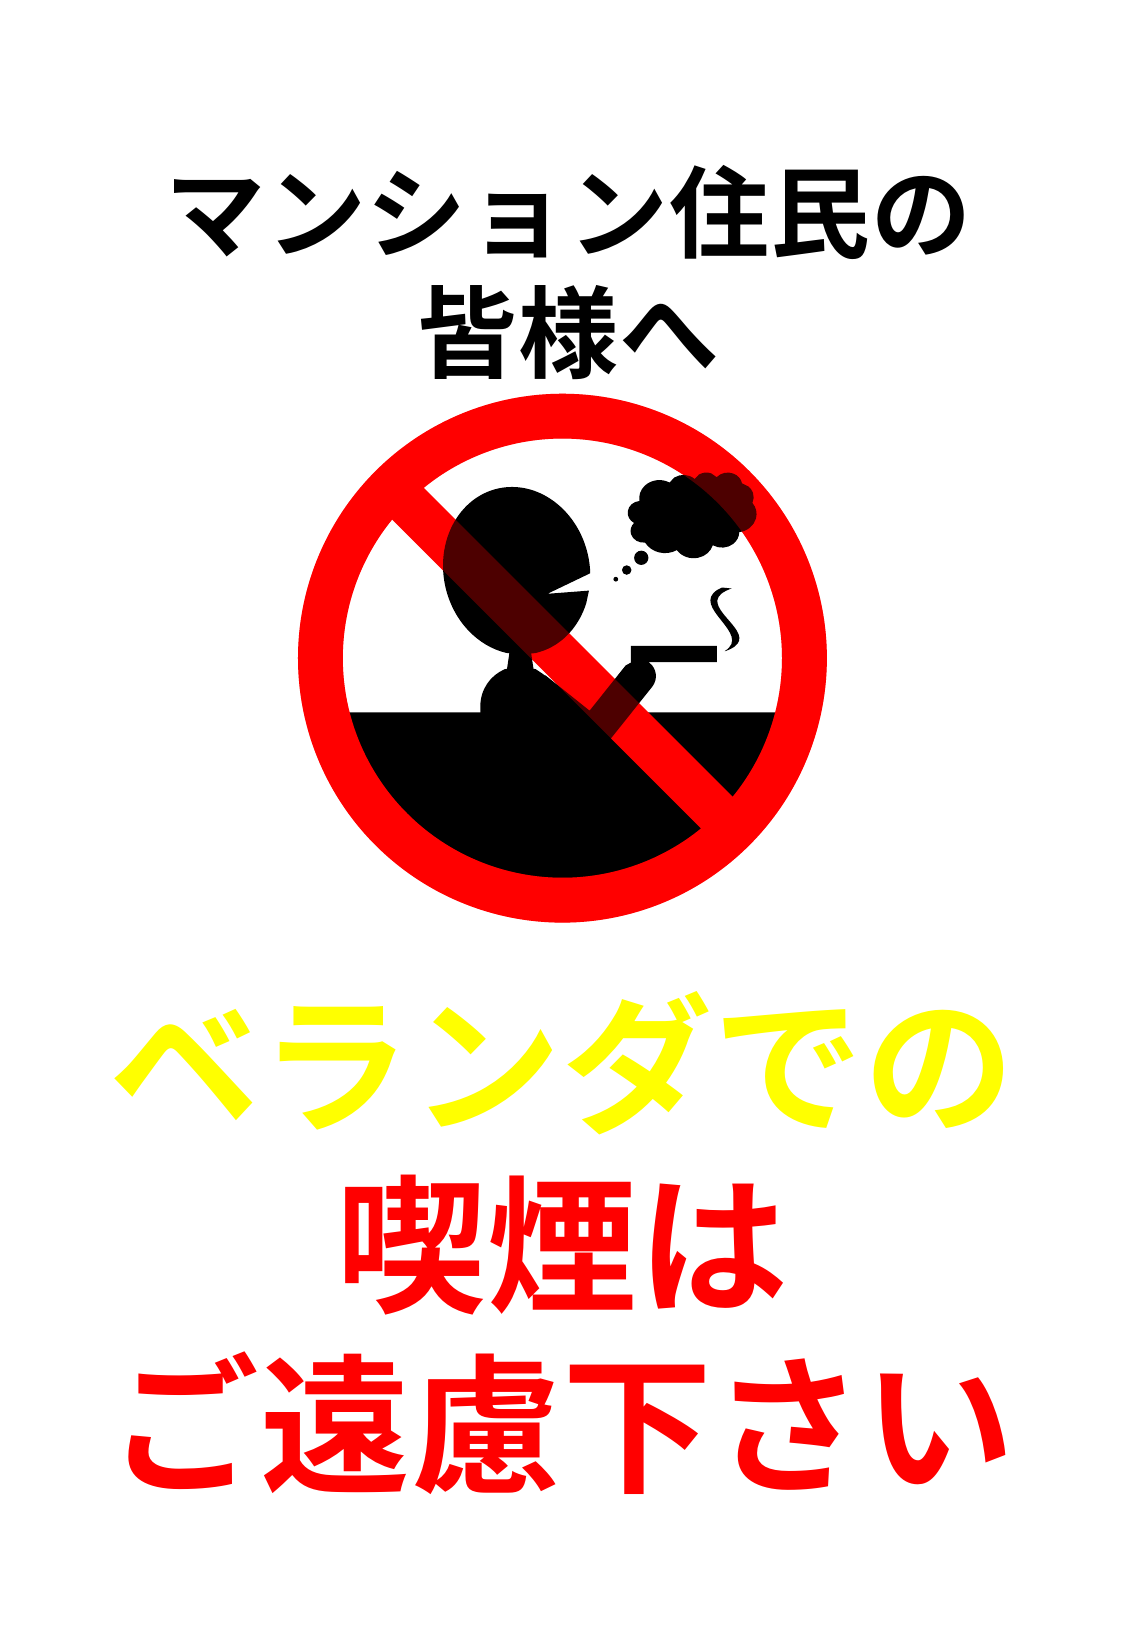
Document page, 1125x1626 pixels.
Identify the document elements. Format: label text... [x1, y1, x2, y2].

text_box ベランダでの 喫煙は ご遠慮下さい [0, 963, 1125, 1519]
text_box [297, 393, 828, 923]
text_box マンション住民の 皆様へ [2, 142, 1125, 398]
